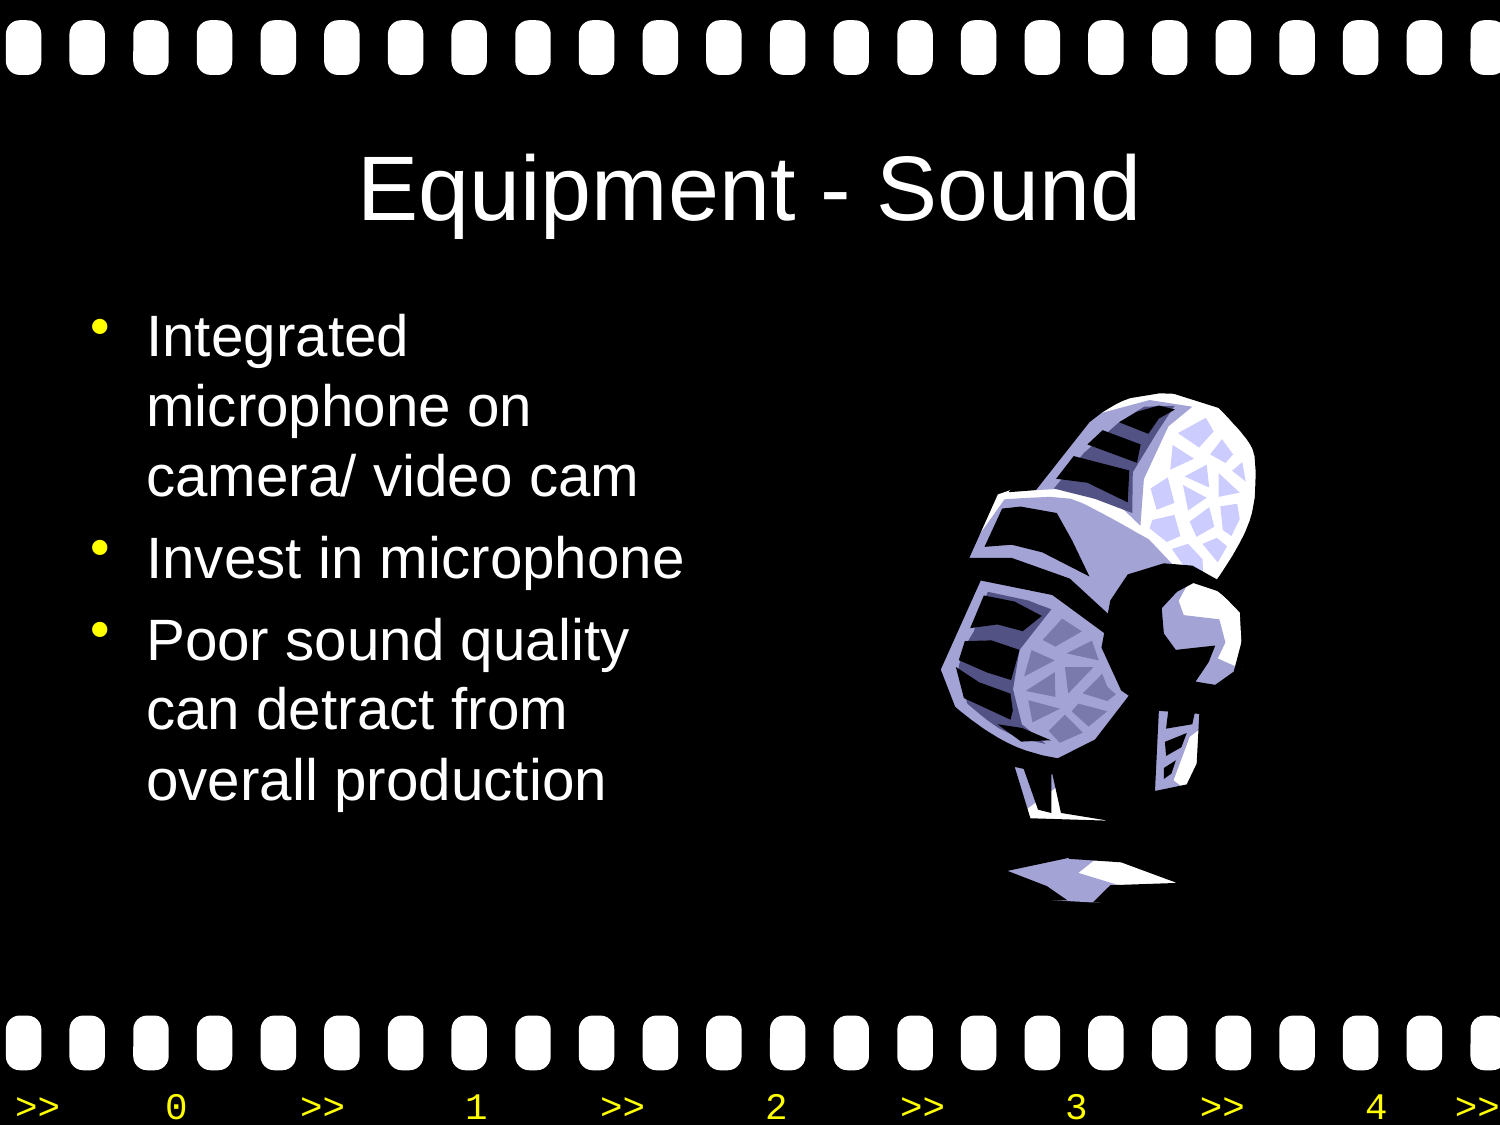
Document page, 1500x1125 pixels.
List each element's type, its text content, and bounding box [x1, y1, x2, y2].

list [912, 374, 1310, 908]
title Equipment - Sound [74, 89, 1426, 278]
list Integrated microphone on camera/ video cam Invest in microphone Poor sound quality can detract from overall production [74, 290, 738, 1006]
